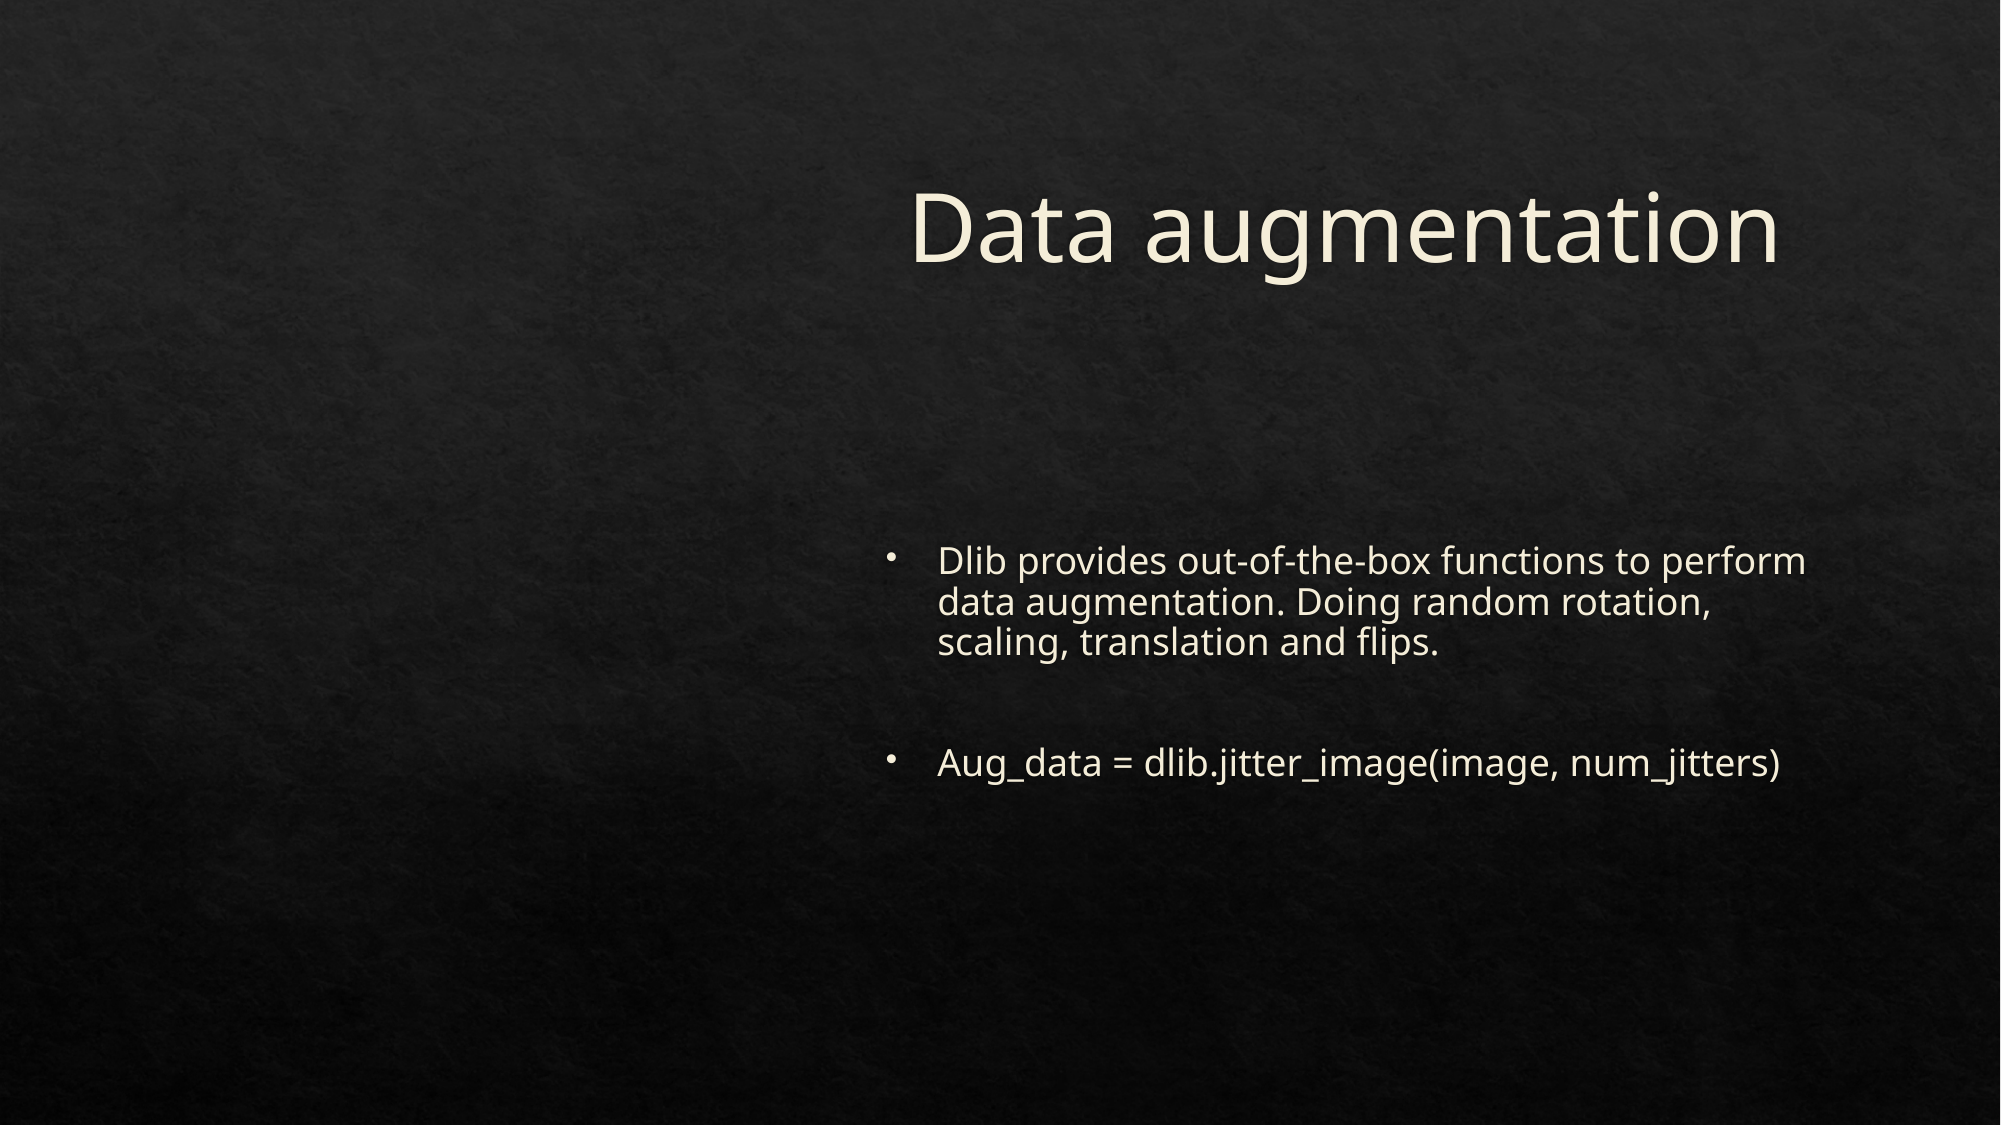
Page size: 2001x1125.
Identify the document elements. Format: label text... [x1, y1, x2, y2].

title Data augmentation [866, 99, 1825, 363]
list Dlib provides out-of-the-box functions to perform data augmentation. Doing random rotation, scaling, translation and flips. Aug_data = dlib.jitter_image(image, num_jitters) [866, 393, 1825, 935]
